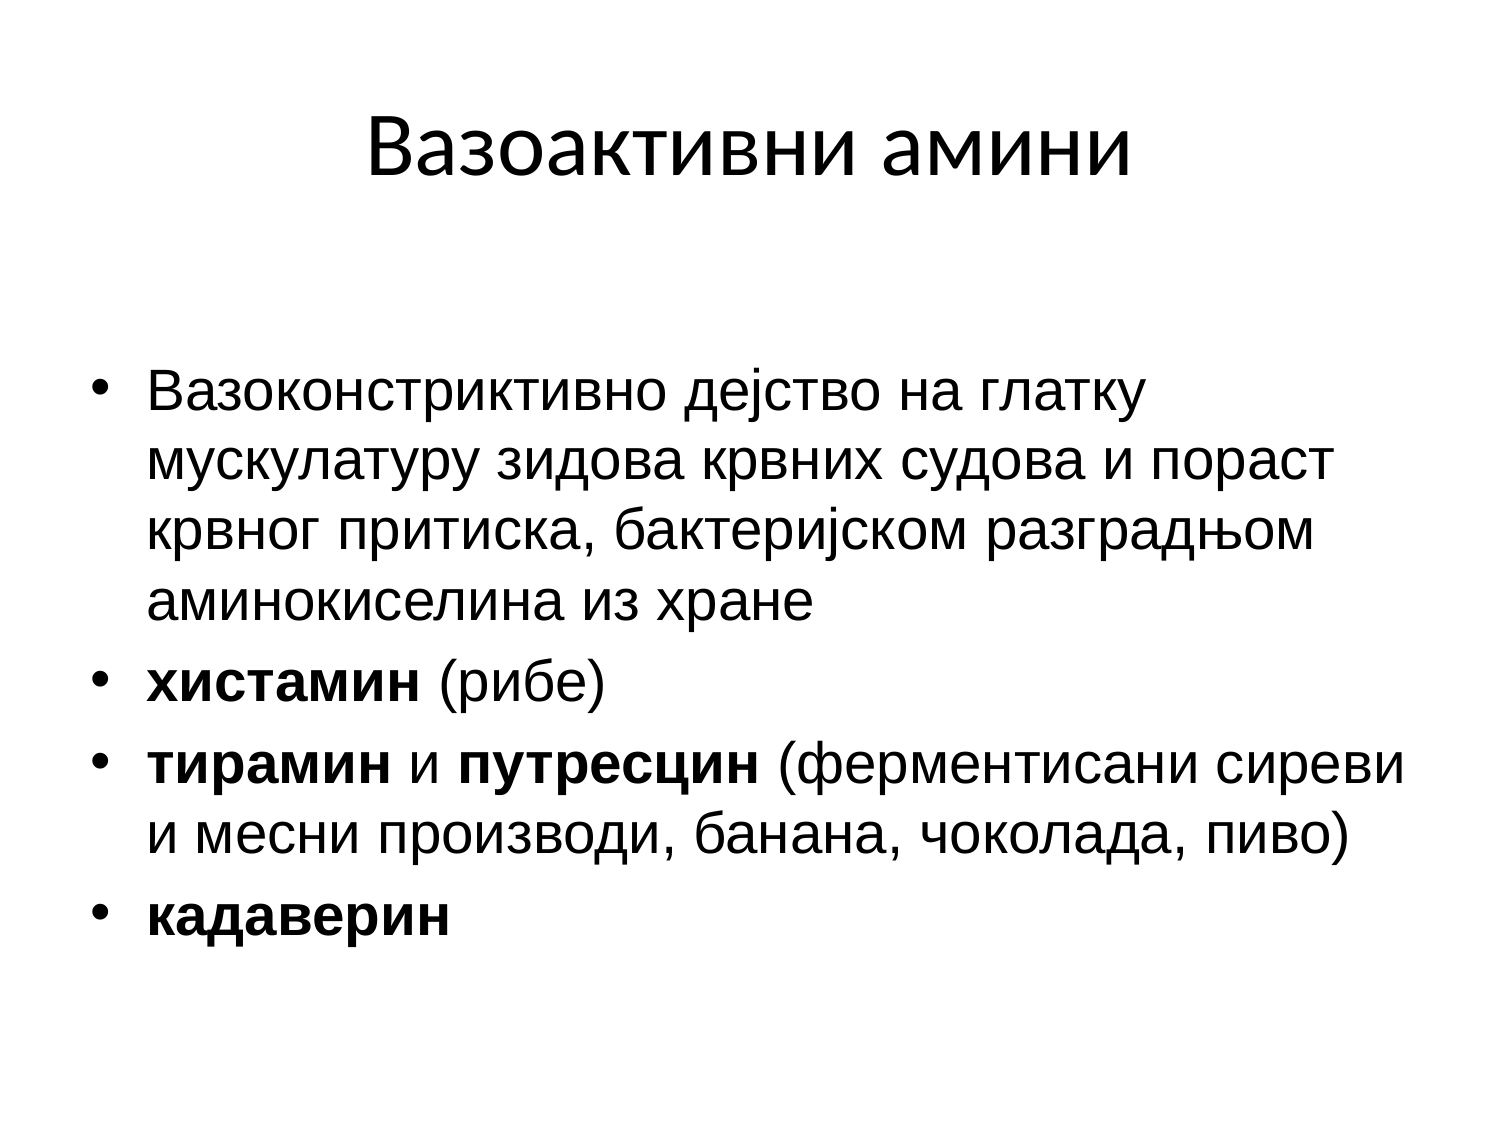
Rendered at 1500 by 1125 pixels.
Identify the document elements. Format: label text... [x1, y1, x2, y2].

list Вазоконстриктивно дејство на глатку мускулатуру зидова крвних судова и пораст крвног притиска, бактеријском разградњом аминокиселина из хране хистамин (рибе) тирамин и путресцин (ферментисани сиреви и месни производи, банана, чоколада, пиво) кадаверин [74, 262, 1426, 1006]
title Вазоактивни амини [74, 44, 1426, 233]
